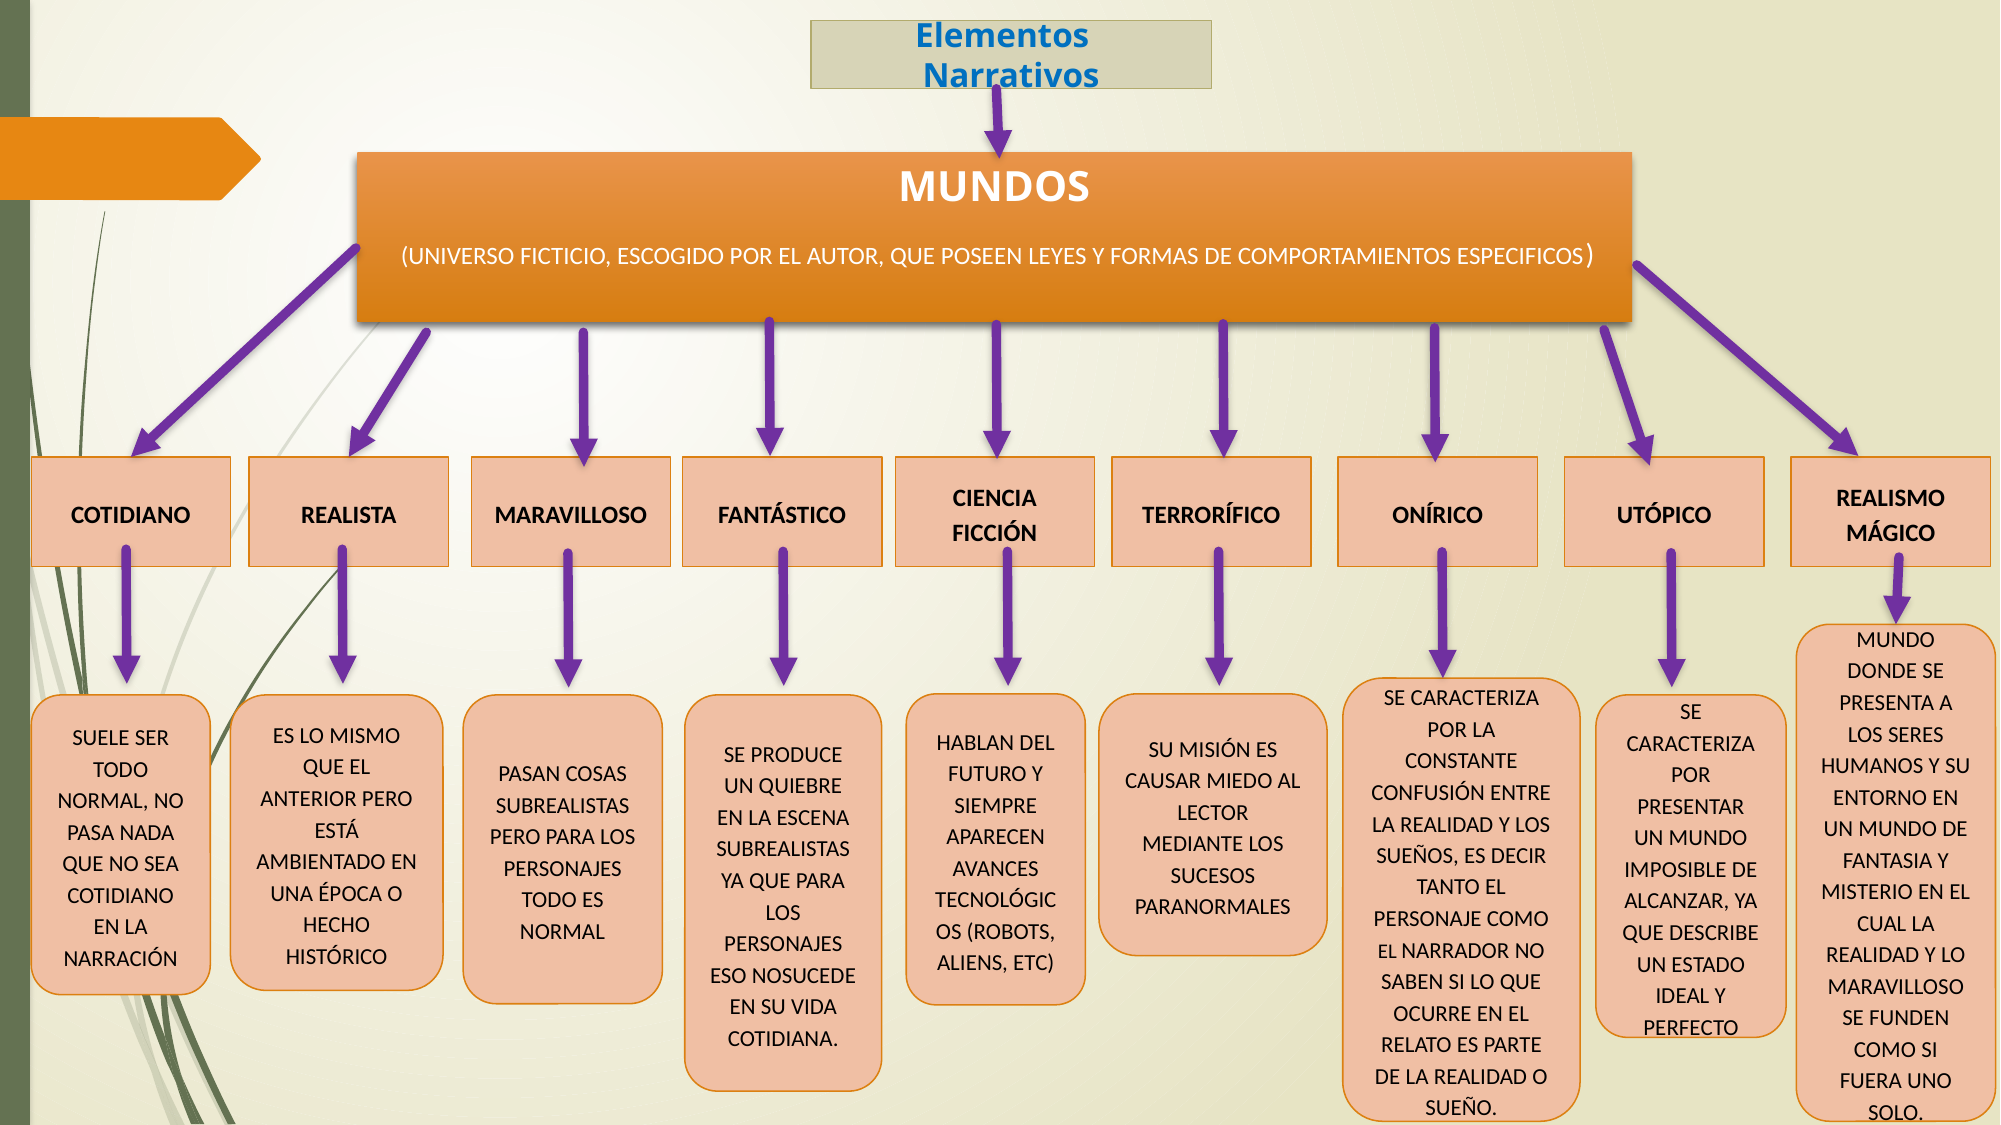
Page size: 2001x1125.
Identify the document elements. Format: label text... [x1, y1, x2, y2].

text_box SE CARACTERIZA POR PRESENTAR UN MUNDO IMPOSIBLE DE ALCANZAR, YA QUE DESCRIBE UN ESTADO IDEAL Y PERFECTO [1595, 694, 1787, 1039]
text_box MUNDOS (UNIVERSO FICTICIO, ESCOGIDO POR EL AUTOR, QUE POSEEN LEYES Y FORMAS DE COMPORTAMIENTOS ESPECIFICOS) [357, 152, 1633, 322]
text_box Elementos Narrativos [810, 20, 1212, 89]
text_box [130, 247, 357, 458]
text_box MARAVILLOSO [471, 456, 671, 567]
text_box HABLAN DEL FUTURO Y SIEMPRE APARECEN AVANCES TECNOLÓGICOS (ROBOTS, ALIENS, ETC) [905, 693, 1087, 1006]
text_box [996, 88, 1000, 159]
text_box UTÓPICO [1564, 456, 1765, 567]
text_box ES LO MISMO QUE EL ANTERIOR PERO ESTÁ AMBIENTADO EN UNA ÉPOCA O HECHO HISTÓRICO [229, 694, 444, 992]
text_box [348, 332, 427, 458]
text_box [1895, 556, 1900, 625]
text_box COTIDIANO [31, 456, 231, 567]
text_box REALISMO MÁGICO [1790, 456, 1991, 567]
text_box MUNDO DONDE SE PRESENTA A LOS SERES HUMANOS Y SU ENTORNO EN UN MUNDO DE FANTASIA Y MISTERIO EN EL CUAL LA REALIDAD Y LO MARAVILLOSO SE FUNDEN COMO SI FUERA UNO SOLO. [1795, 623, 1997, 1123]
text_box CIENCIA FICCIÓN [895, 456, 1095, 567]
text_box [1603, 329, 1650, 466]
text_box FANTÁSTICO [682, 456, 883, 567]
text_box SUELE SER TODO NORMAL, NO PASA NADA QUE NO SEA COTIDIANO EN LA NARRACIÓN [30, 694, 212, 996]
text_box PASAN COSAS SUBREALISTAS PERO PARA LOS PERSONAJES TODO ES NORMAL [462, 694, 664, 1005]
text_box SE PRODUCE UN QUIEBRE EN LA ESCENA SUBREALISTAS YA QUE PARA LOS PERSONAJES ESO NOSUCEDE EN SU VIDA COTIDIANA. [683, 694, 883, 1092]
text_box ONÍRICO [1337, 456, 1538, 567]
text_box SU MISIÓN ES CAUSAR MIEDO AL LECTOR MEDIANTE LOS SUCESOS PARANORMALES [1098, 693, 1328, 957]
text_box REALISTA [248, 456, 449, 567]
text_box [1636, 264, 1859, 457]
text_box SE CARACTERIZA POR LA CONSTANTE CONFUSIÓN ENTRE LA REALIDAD Y LOS SUEÑOS, ES DECIR TANTO EL PERSONAJE COMO EL NARRADOR NO SABEN SI LO QUE OCURRE EN EL RELATO ES PARTE DE LA REALIDAD O SUEÑO. [1341, 677, 1581, 1123]
text_box TERRORÍFICO [1111, 456, 1312, 567]
